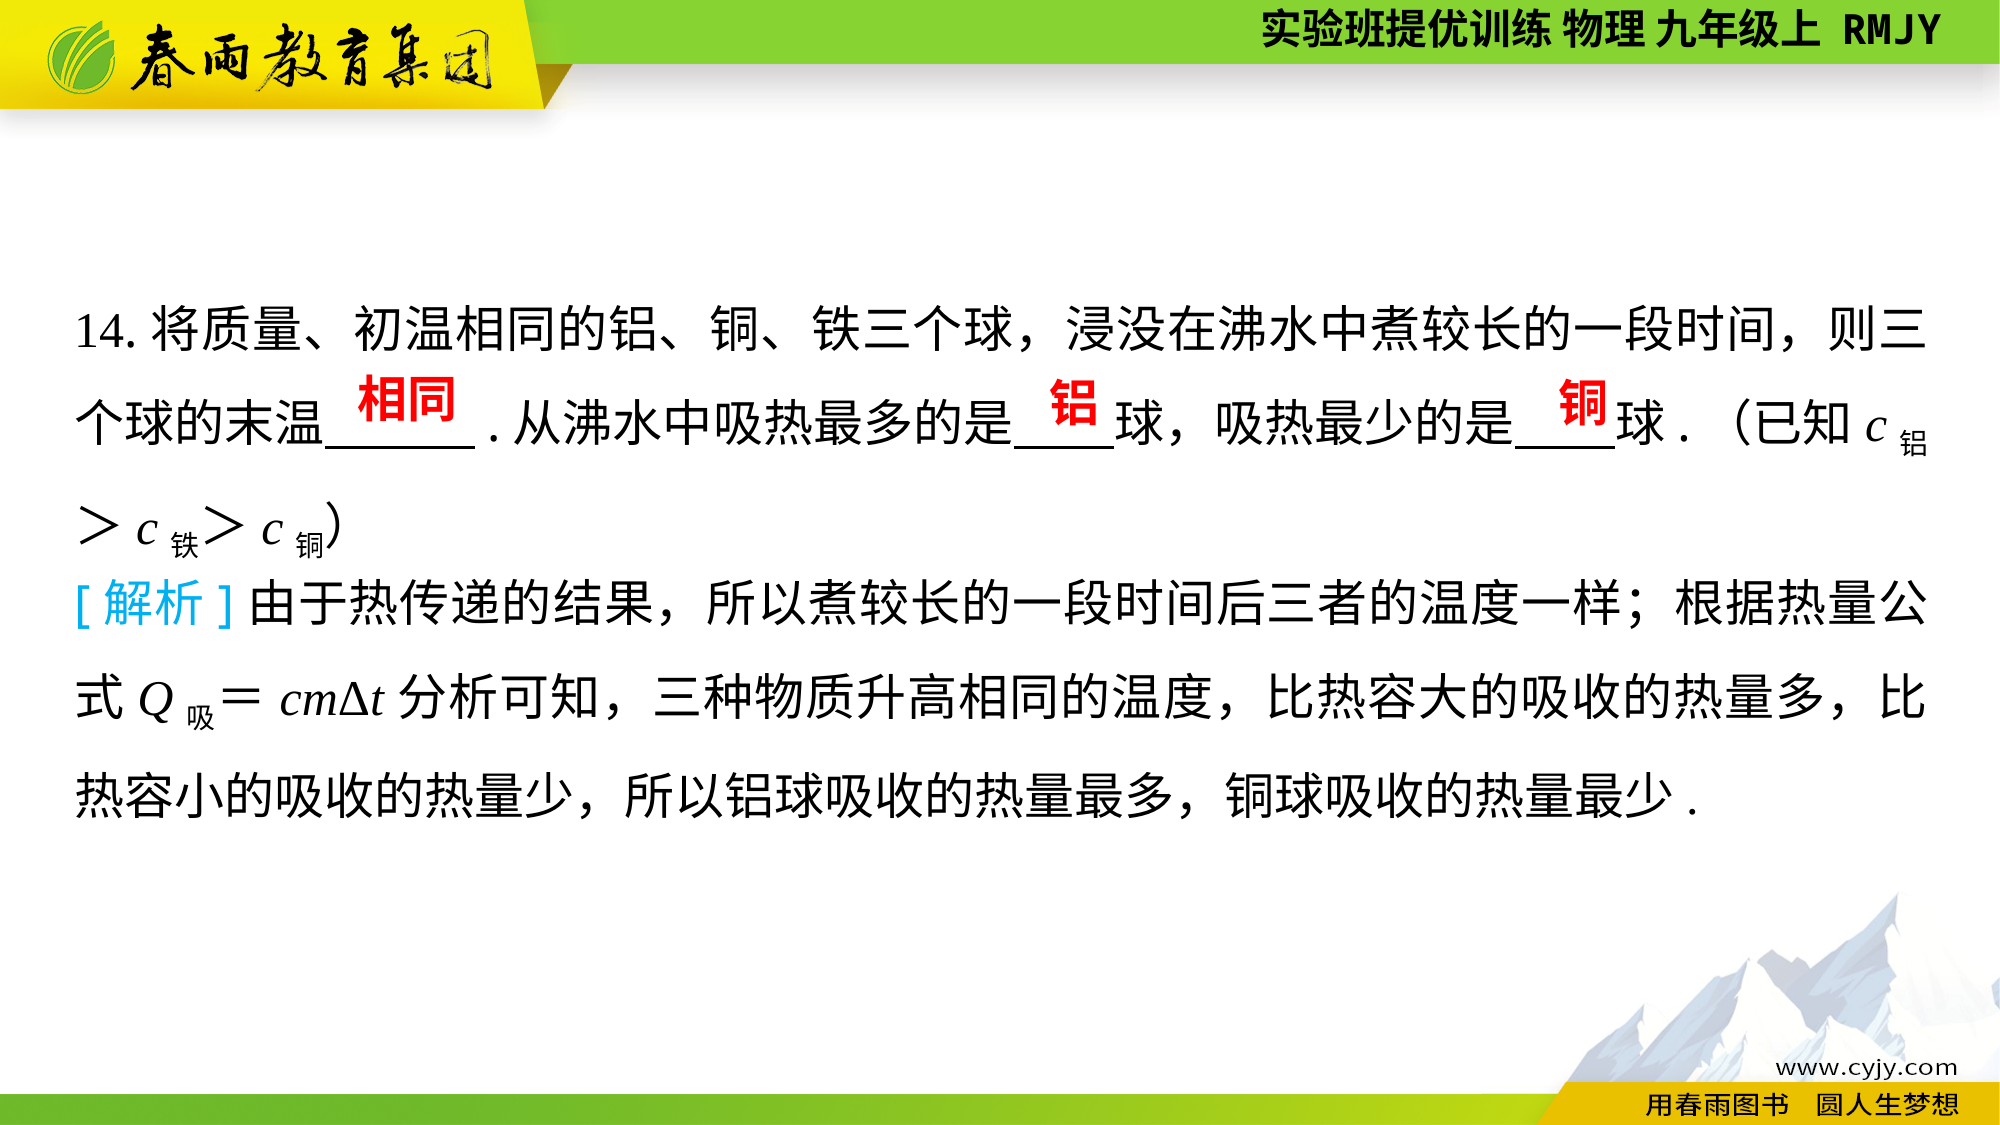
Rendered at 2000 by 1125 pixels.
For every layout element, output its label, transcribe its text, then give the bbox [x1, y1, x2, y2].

list 14.将质量、初温相同的铝、铜、铁三个球，浸没在沸水中煮较长的一段时间，则三个球的末温 .从沸水中吸热最多的是 球，吸热最少的是 球.（已知c铝＞c铁＞c铜） [59, 260, 1944, 534]
text_box 铜 [1543, 364, 1624, 439]
text_box 铝 [1034, 364, 1115, 439]
text_box [解析]由于热传递的结果，所以煮较长的一段时间后三者的温度一样；根据热量公式Q吸＝cmΔt分析可知，三种物质升高相同的温度，比热容大的吸收的热量多，比热容小的吸收的热量少，所以铝球吸收的热量最多，铜球吸收的热量最少. [59, 534, 1944, 832]
picture [0, 0, 2000, 1125]
text_box 相同 [342, 360, 472, 436]
